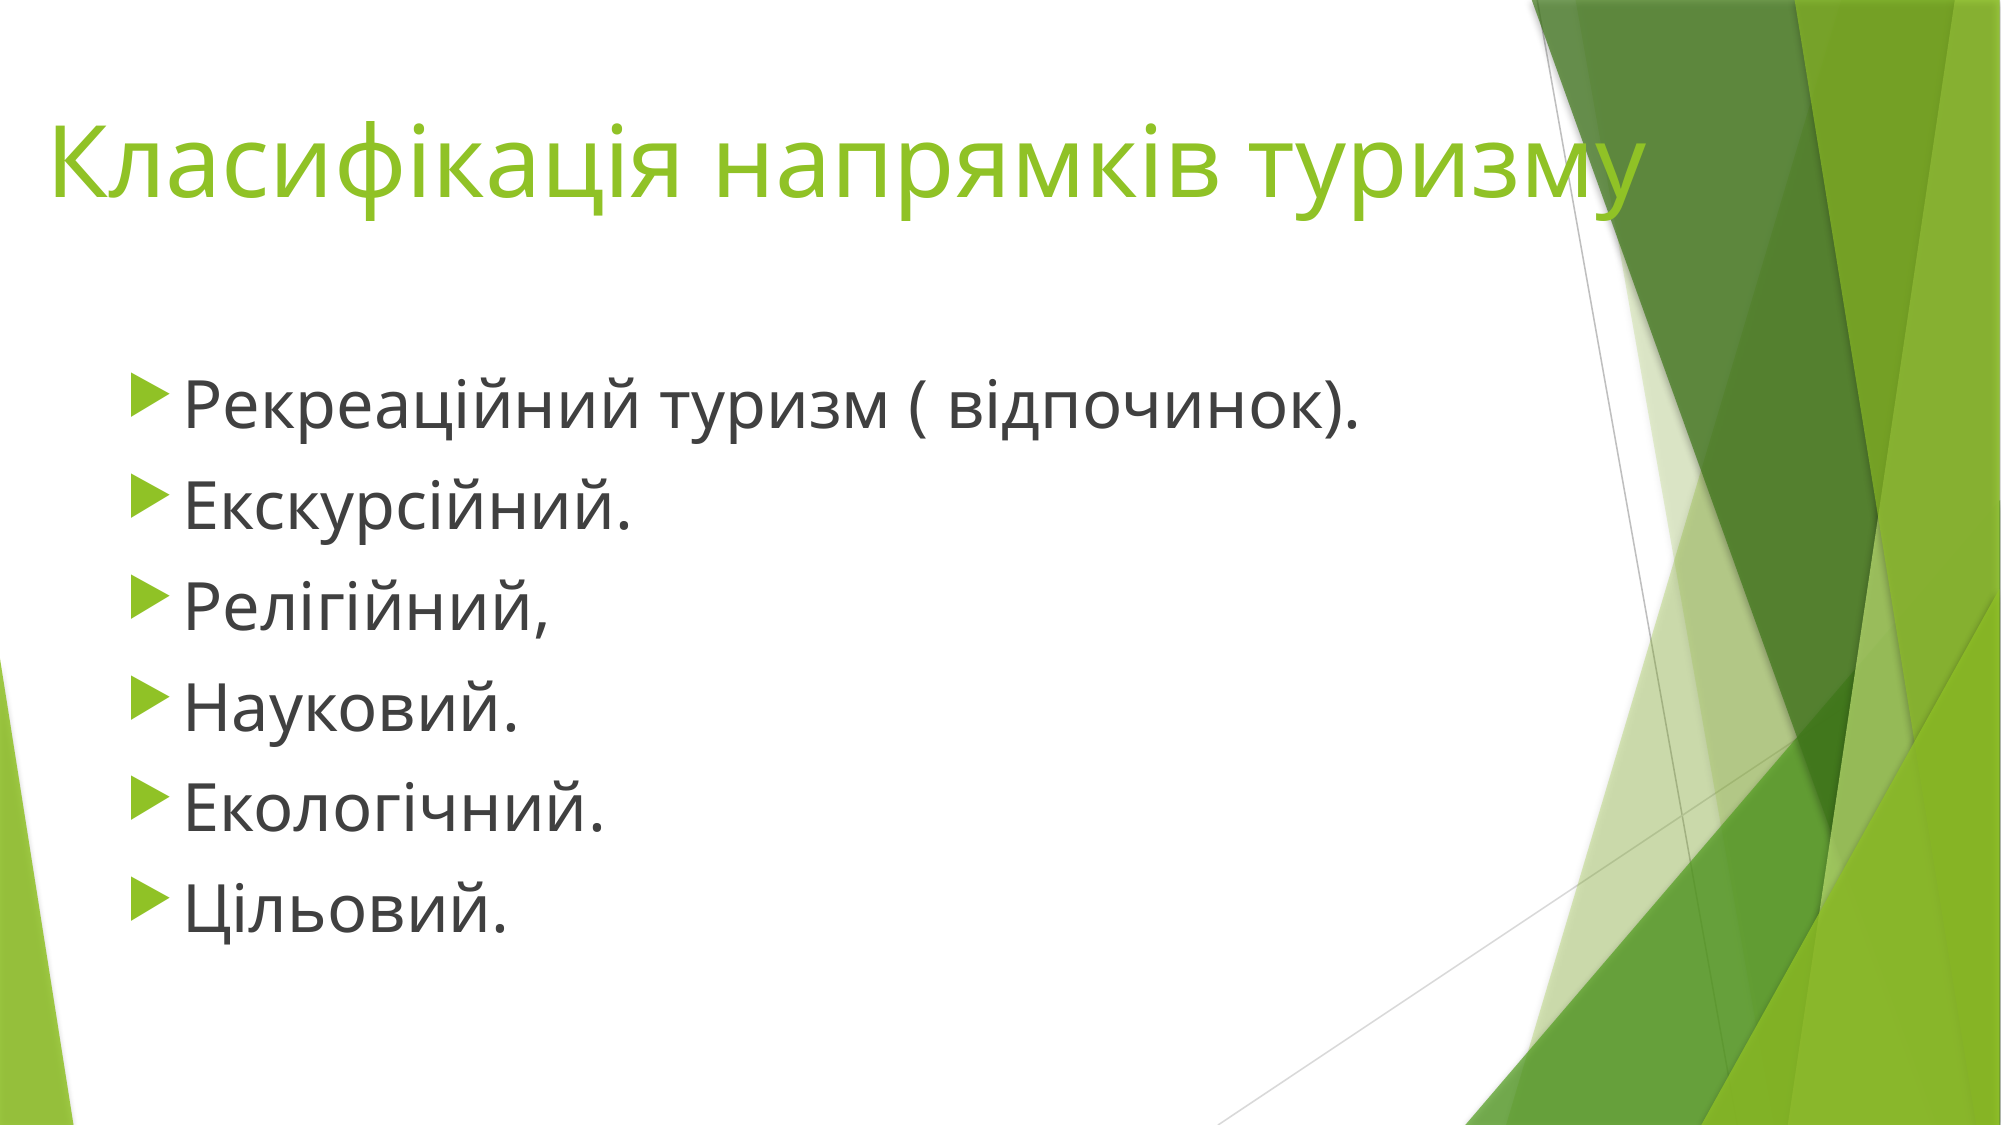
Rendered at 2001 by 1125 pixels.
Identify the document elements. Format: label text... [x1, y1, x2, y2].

list Рекреаційний туризм ( відпочинок). Екскурсійний. Релігійний, Науковий. Екологічний. Цільовий. [111, 354, 1522, 992]
title Класифікація напрямків туризму [31, 90, 1807, 307]
